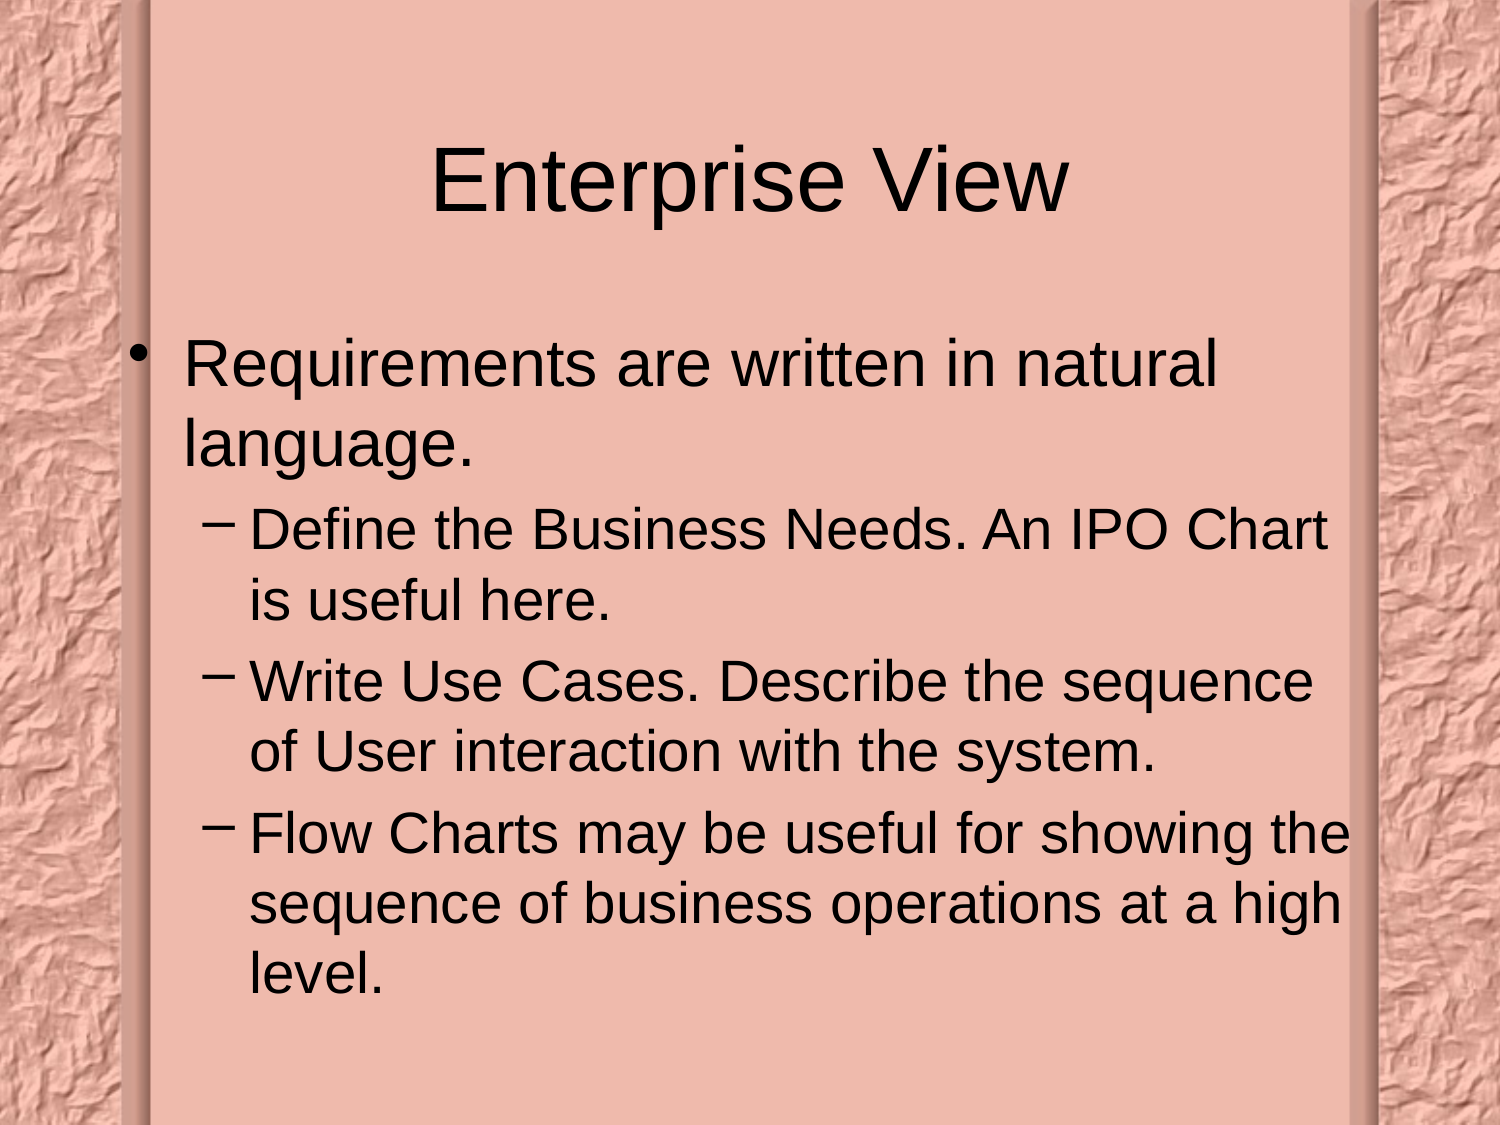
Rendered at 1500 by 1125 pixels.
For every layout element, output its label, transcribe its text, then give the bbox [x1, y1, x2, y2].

picture [0, 0, 1500, 1125]
list Requirements are written in natural language. Define the Business Needs. An IPO Chart is useful here. Write Use Cases. Describe the sequence of User interaction with the system. Flow Charts may be useful for showing the sequence of business operations at a high level. [112, 312, 1388, 1026]
title Enterprise View [112, 87, 1388, 263]
